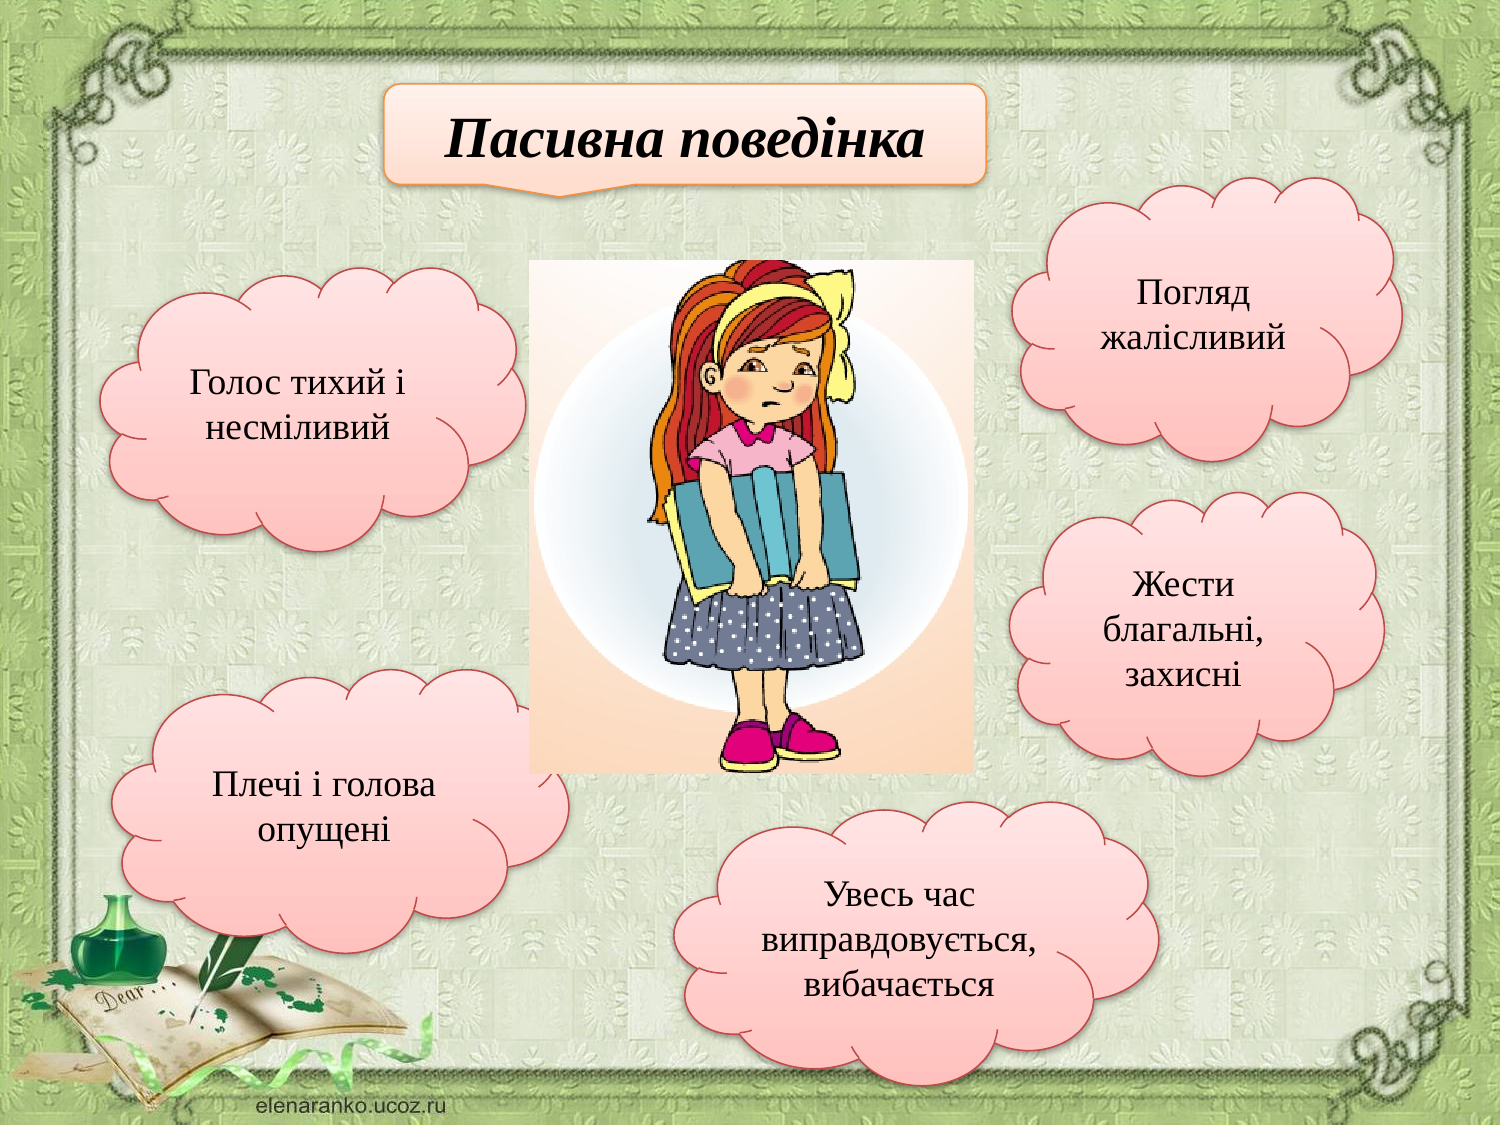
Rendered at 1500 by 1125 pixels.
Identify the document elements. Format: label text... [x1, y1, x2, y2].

text_box Жести благальні, захисні [1008, 491, 1386, 777]
text_box Пасивна поведінка [382, 83, 987, 198]
text_box Голос тихий і несміливий [99, 267, 523, 553]
text_box Погляд жалісливий [1011, 177, 1404, 463]
picture [0, 0, 1500, 1125]
text_box Плечі і голова опущені [110, 668, 570, 955]
text_box Увесь час виправдовується, вибачається [673, 801, 1160, 1087]
